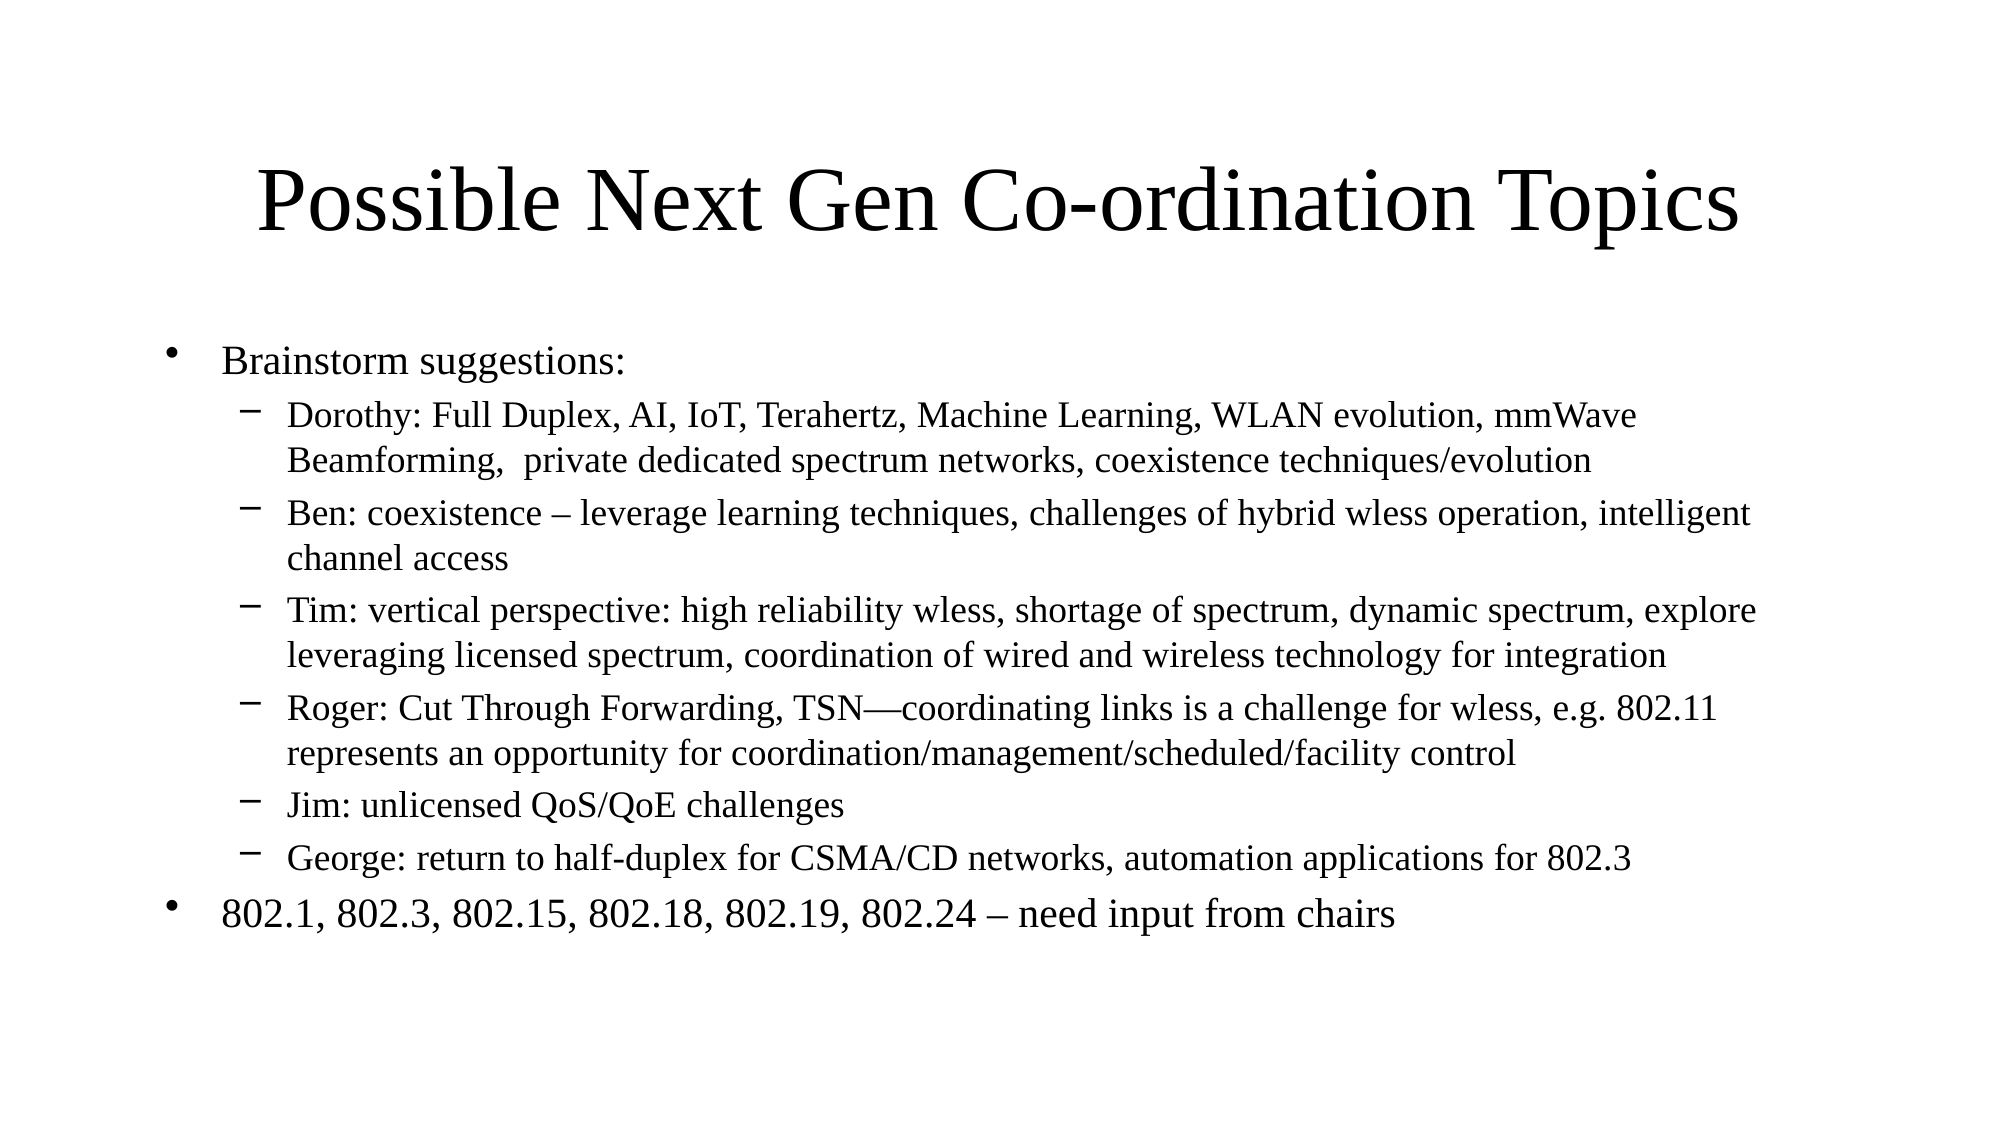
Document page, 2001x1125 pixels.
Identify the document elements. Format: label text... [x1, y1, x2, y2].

list Brainstorm suggestions: Dorothy: Full Duplex, AI, IoT, Terahertz, Machine Learning, WLAN evolution, mmWave Beamforming, private dedicated spectrum networks, coexistence techniques/evolution Ben: coexistence – leverage learning techniques, challenges of hybrid wless operation, intelligent channel access Tim: vertical perspective: high reliability wless, shortage of spectrum, dynamic spectrum, explore leveraging licensed spectrum, coordination of wired and wireless technology for integration Roger: Cut Through Forwarding, TSN—coordinating links is a challenge for wless, e.g. 802.11 represents an opportunity for coordination/management/scheduled/facility control Jim: unlicensed QoS/QoE challenges George: return to half-duplex for CSMA/CD networks, automation applications for 802.3 802.1, 802.3, 802.15, 802.18, 802.19, 802.24 – need input from chairs [149, 324, 1851, 1001]
title Possible Next Gen Co-ordination Topics [149, 99, 1851, 288]
